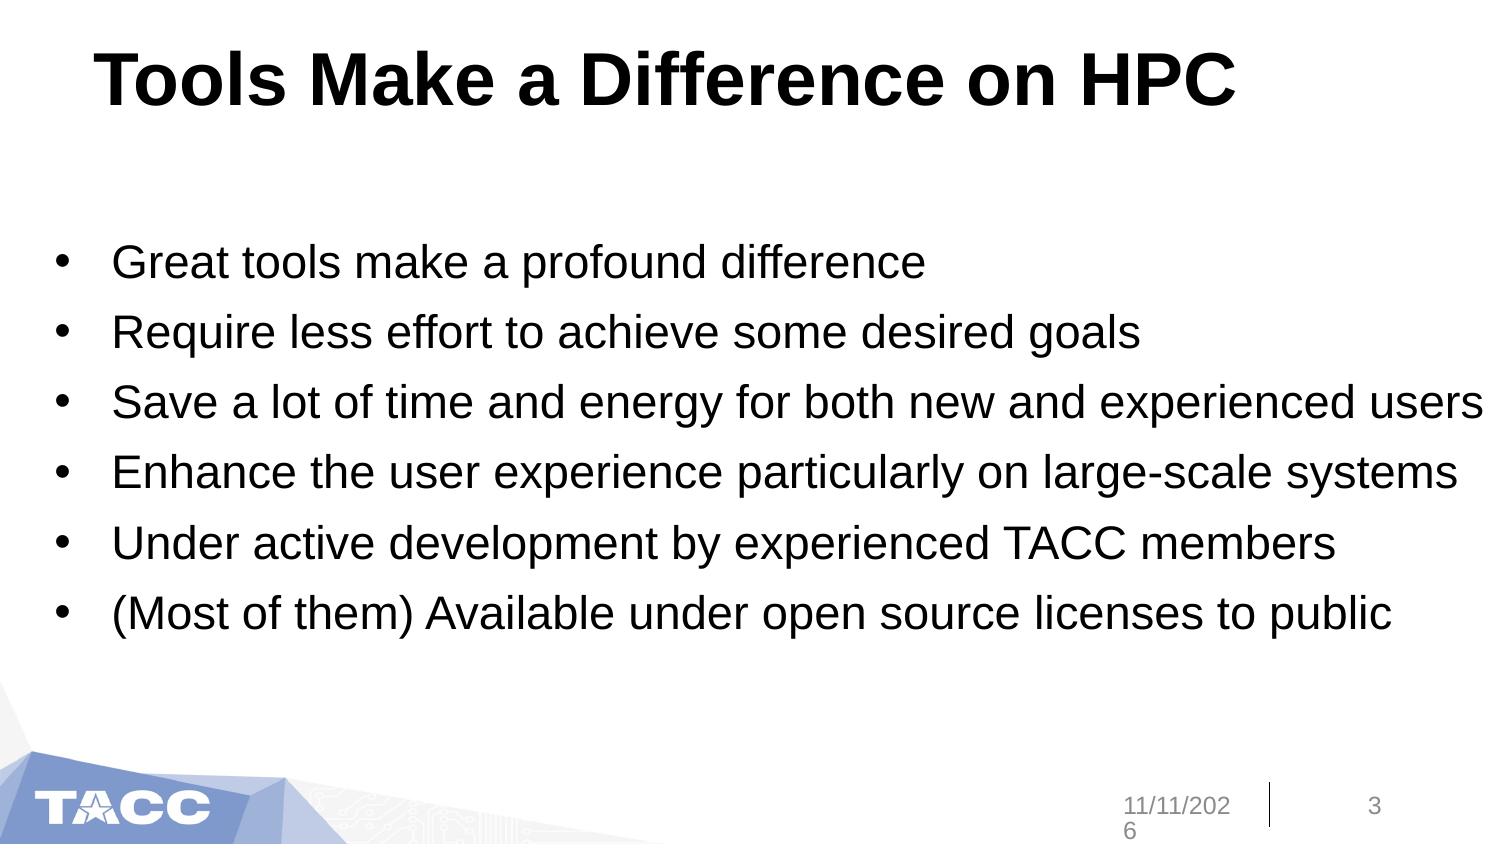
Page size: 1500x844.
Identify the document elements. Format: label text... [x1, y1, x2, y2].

list Great tools make a profound difference Require less effort to achieve some desired goals Save a lot of time and energy for both new and experienced users Enhance the user experience particularly on large-scale systems Under active development by experienced TACC members (Most of them) Available under open source licenses to public [39, 230, 1500, 671]
title Tools Make a Difference on HPC [78, 0, 1463, 164]
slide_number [1108, 782, 1255, 827]
slide_number 3 [1284, 782, 1397, 827]
picture [0, 0, 1500, 844]
